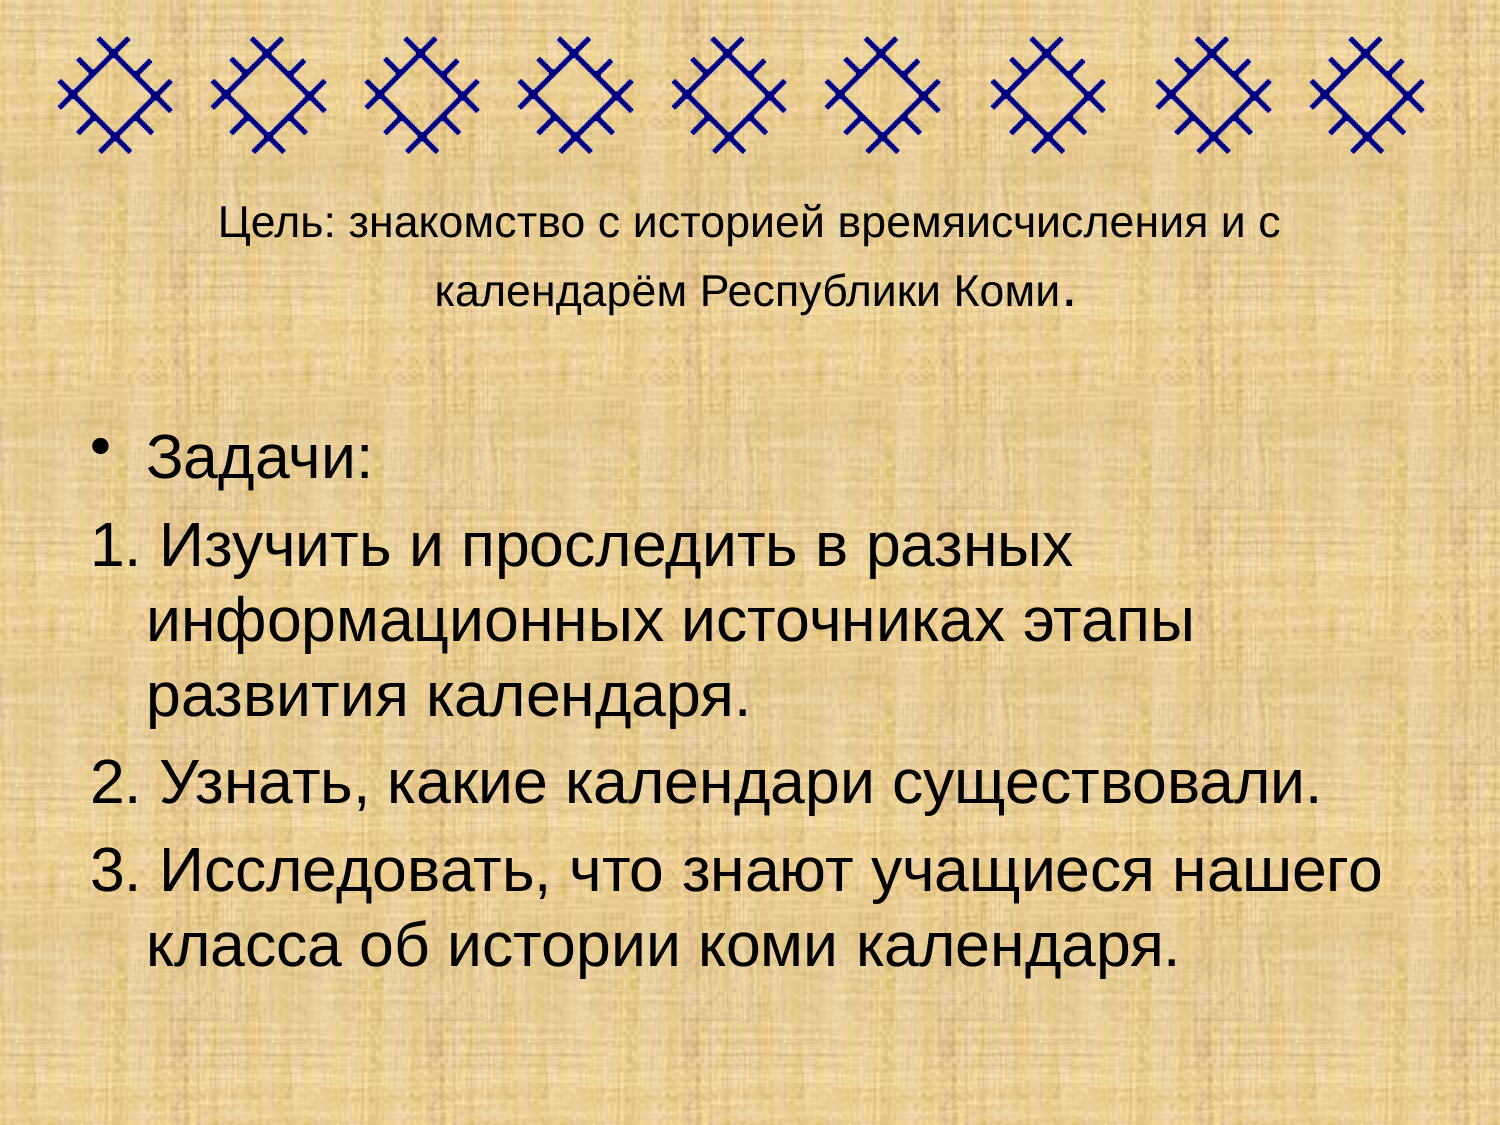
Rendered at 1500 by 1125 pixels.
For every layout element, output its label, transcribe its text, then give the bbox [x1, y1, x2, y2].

title Цель: знакомство с историей времяисчисления и с календарём Республики Коми. [74, 184, 1426, 327]
picture [0, 0, 1500, 1125]
list Задачи: 1. Изучить и проследить в разных информационных источниках этапы развития календаря. 2. Узнать, какие календари существовали. 3. Исследовать, что знают учащиеся нашего класса об истории коми календаря. [74, 408, 1426, 1006]
